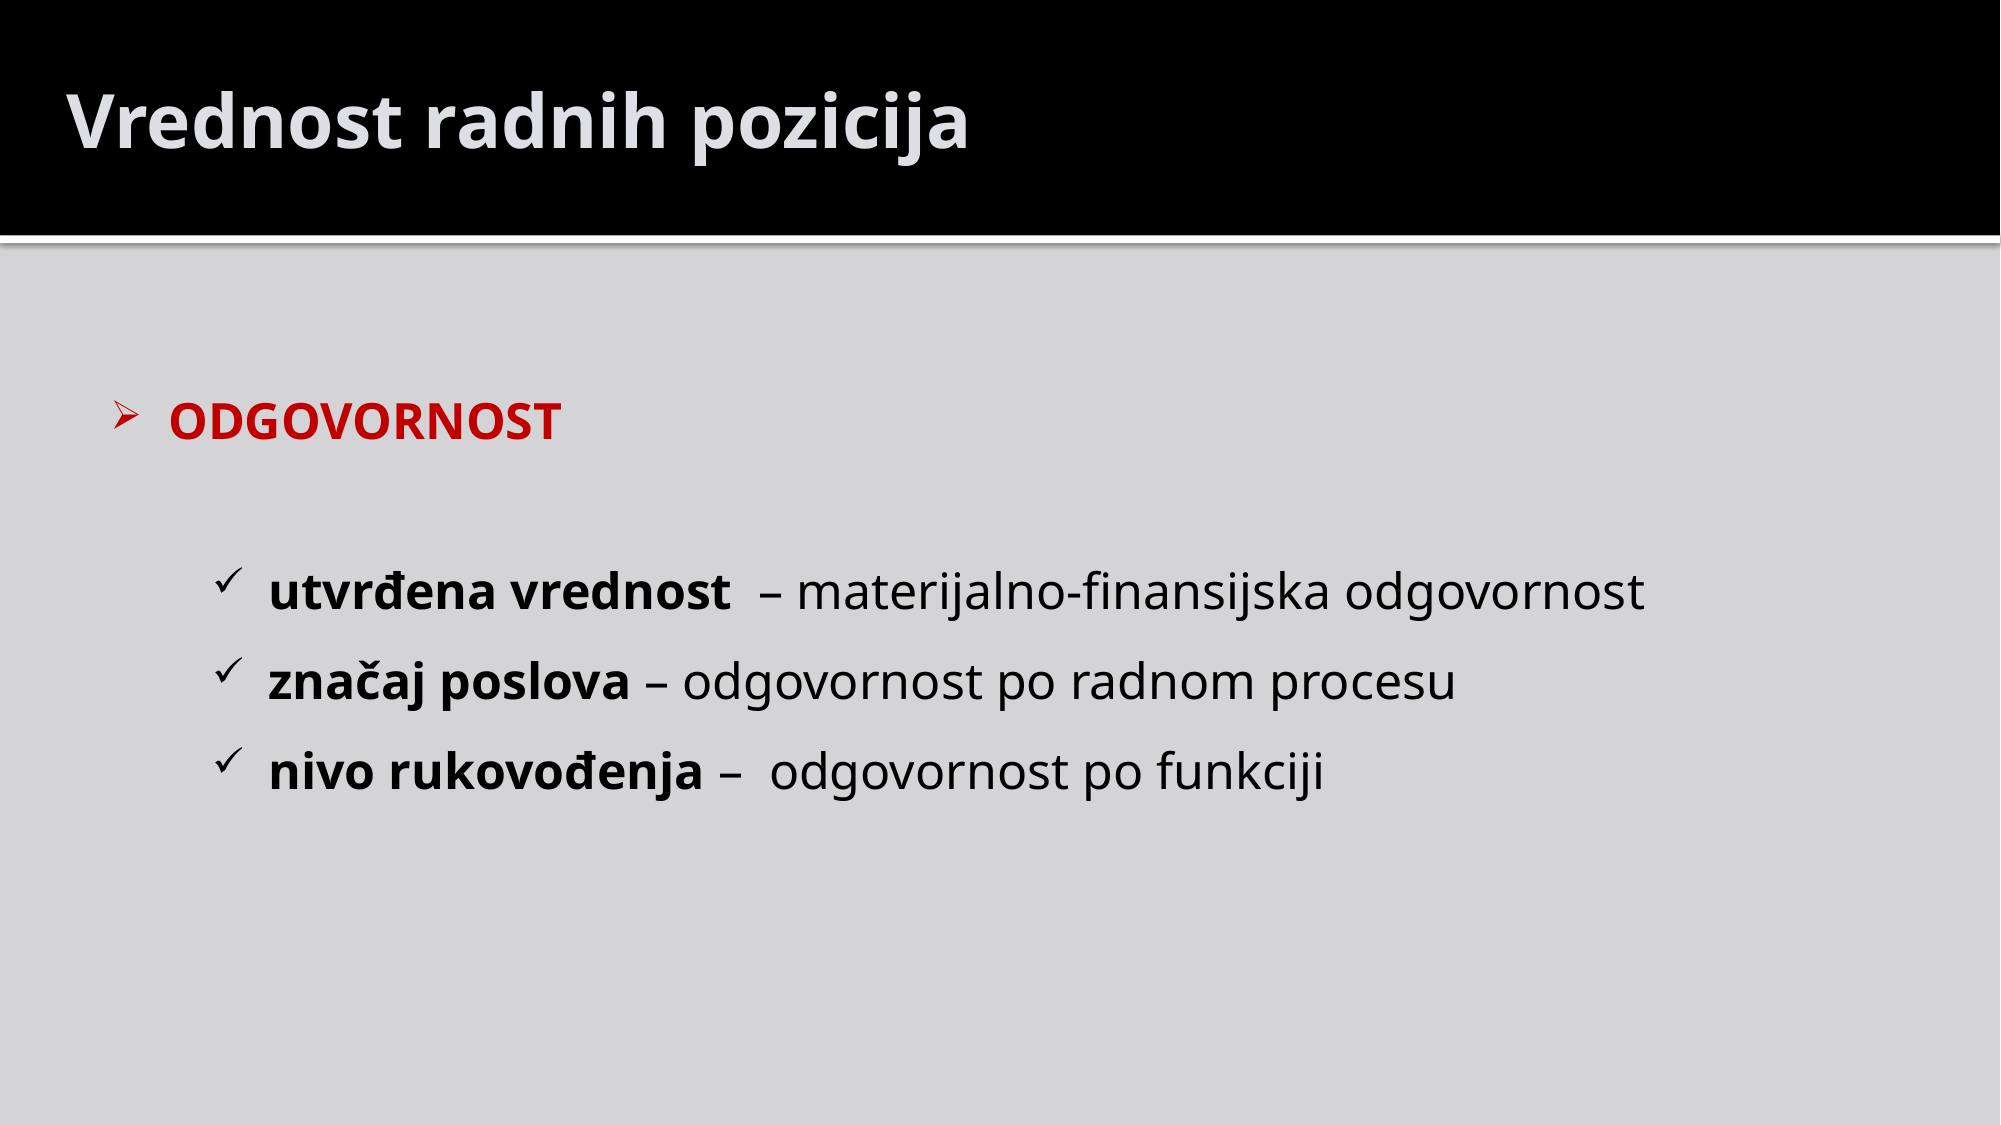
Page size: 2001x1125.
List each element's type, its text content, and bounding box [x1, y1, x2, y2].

text_box Vrednost radnih pozicija [12, 12, 1650, 225]
list ODGOVORNOST utvrđena vrednost – materijalno-finansijska odgovornost značaj poslova – odgovornost po radnom procesu nivo rukovođenja – odgovornost po funkciji [12, 237, 1725, 1125]
